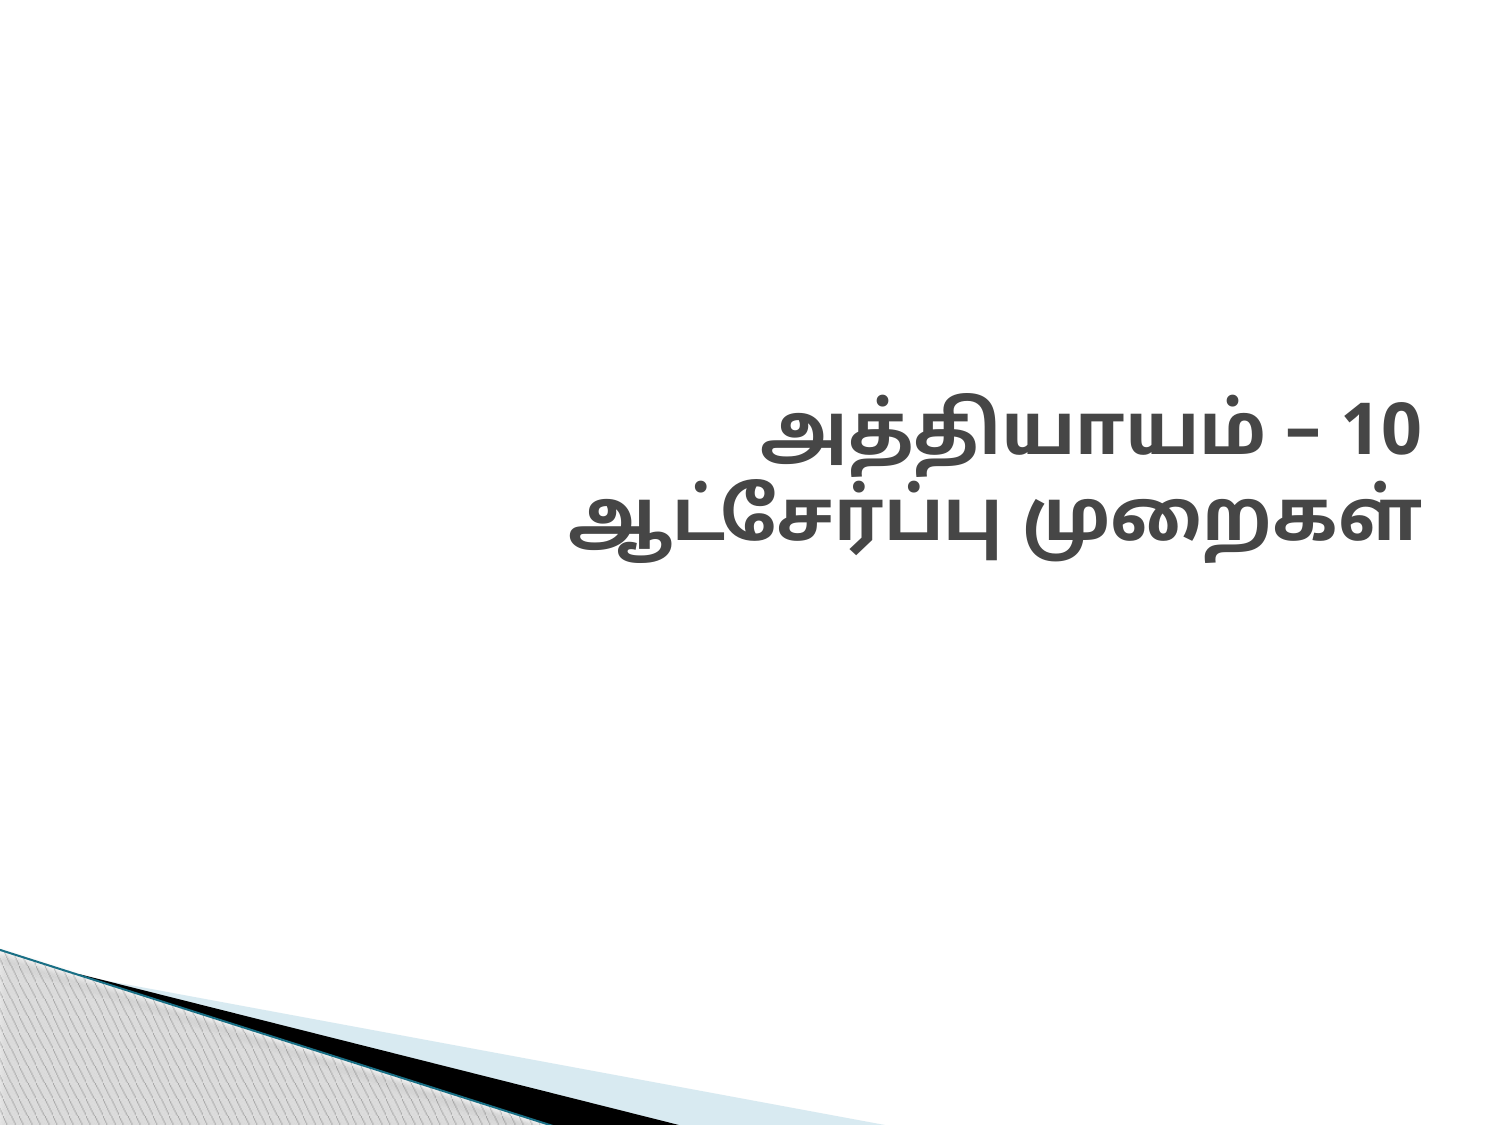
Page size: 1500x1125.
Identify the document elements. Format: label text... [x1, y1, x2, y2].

title அத்தியாயம் – 10 ஆட்சேர்ப்பு முறைகள் [87, 375, 1438, 563]
